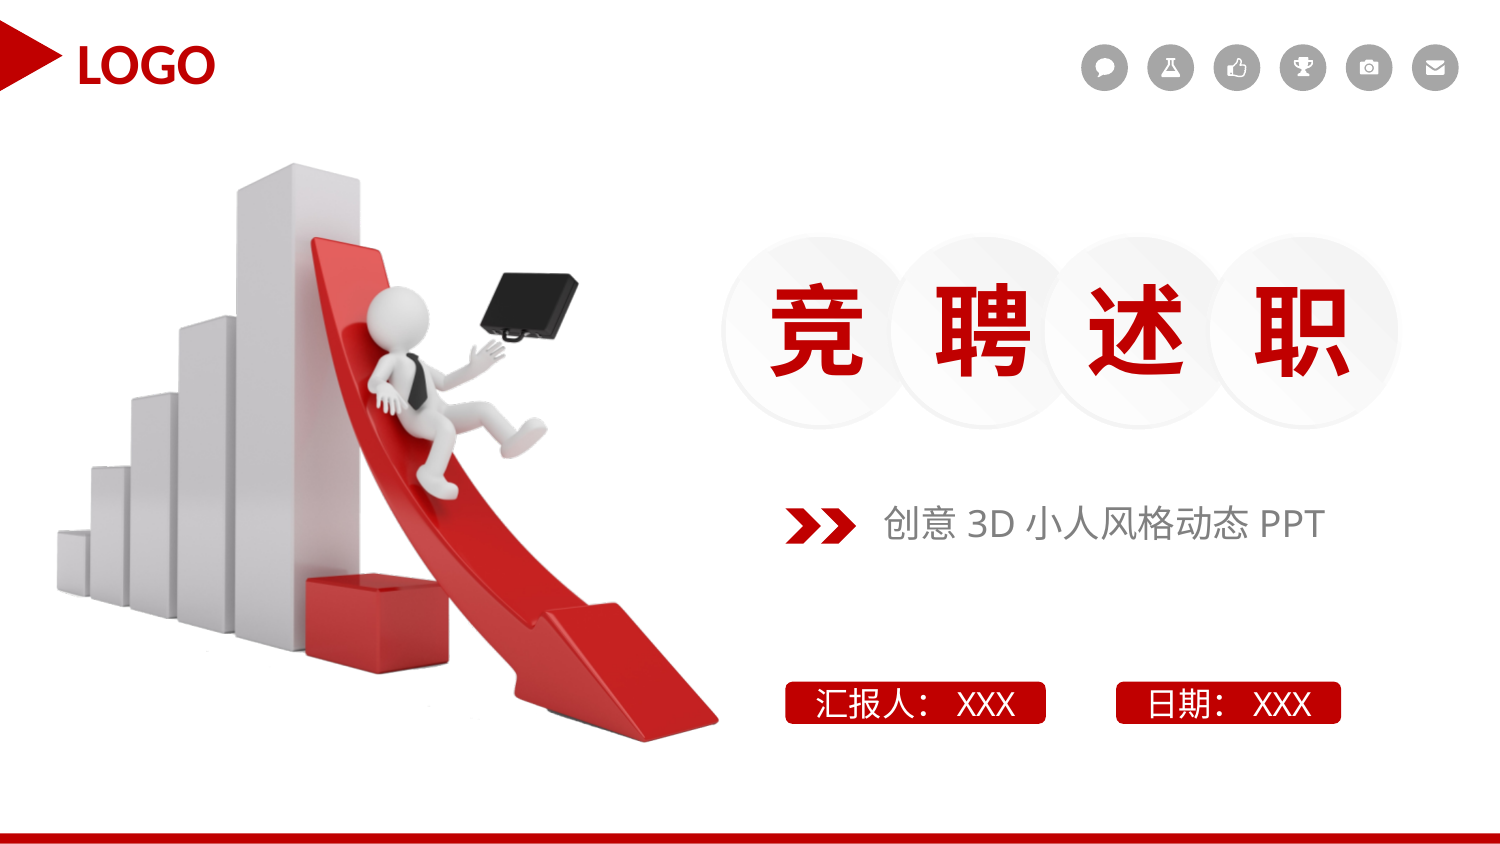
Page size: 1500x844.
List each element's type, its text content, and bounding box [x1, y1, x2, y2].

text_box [1411, 44, 1459, 92]
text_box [1279, 44, 1327, 92]
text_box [1147, 44, 1195, 92]
picture [2, 139, 745, 776]
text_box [886, 232, 1039, 430]
text_box [0, 18, 65, 93]
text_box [1345, 44, 1393, 92]
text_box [721, 232, 885, 430]
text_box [1213, 44, 1261, 92]
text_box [1040, 232, 1204, 430]
text_box 日期：XXX [1114, 679, 1344, 726]
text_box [1080, 44, 1129, 92]
text_box LOGO [65, 20, 228, 102]
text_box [1205, 232, 1403, 430]
text_box [785, 508, 821, 544]
text_box 汇报人：XXX [783, 679, 1048, 726]
text_box 创意3D小人风格动态PPT [868, 492, 1471, 576]
text_box [820, 508, 857, 544]
